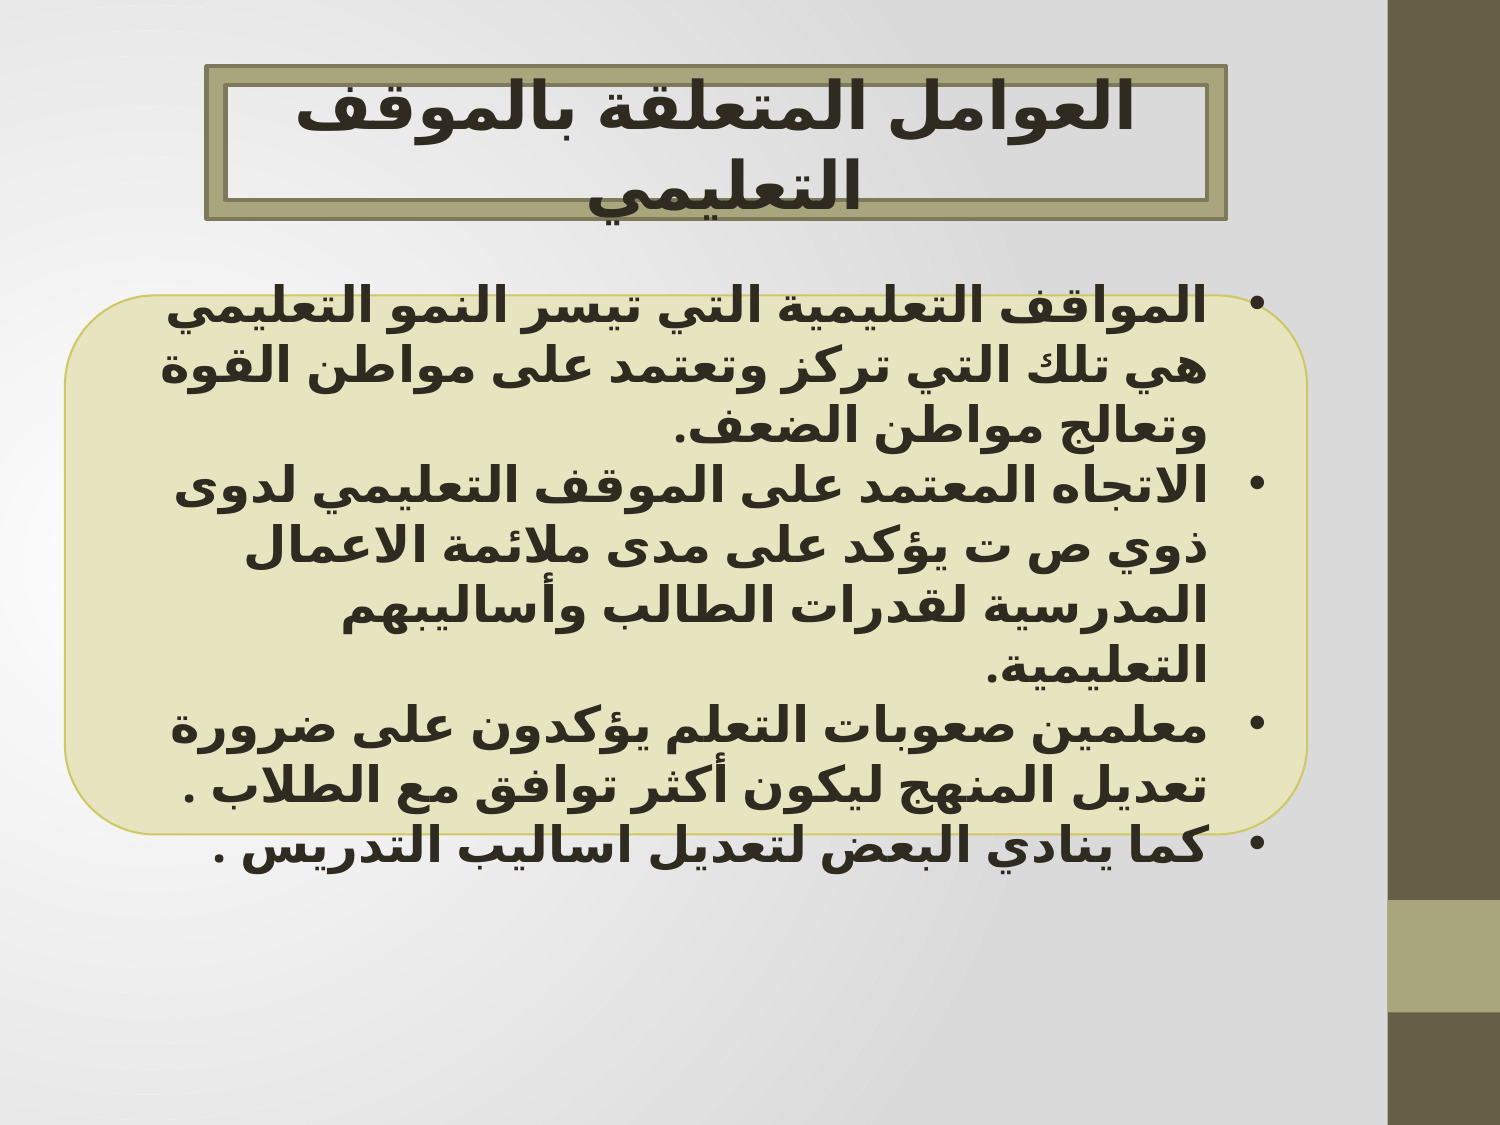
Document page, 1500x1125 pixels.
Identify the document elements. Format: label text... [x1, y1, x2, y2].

text_box العوامل المتعلقة بالموقف التعليمي [204, 64, 1228, 221]
text_box المواقف التعليمية التي تيسر النمو التعليمي هي تلك التي تركز وتعتمد على مواطن القوة وتعالج مواطن الضعف. الاتجاه المعتمد على الموقف التعليمي لدوى ذوي ص ت يؤكد على مدى ملائمة الاعمال المدرسية لقدرات الطالب وأساليبهم التعليمية. معلمين صعوبات التعلم يؤكدون على ضرورة تعديل المنهج ليكون أكثر توافق مع الطلاب . كما ينادي البعض لتعديل اساليب التدريس . [63, 294, 1309, 836]
